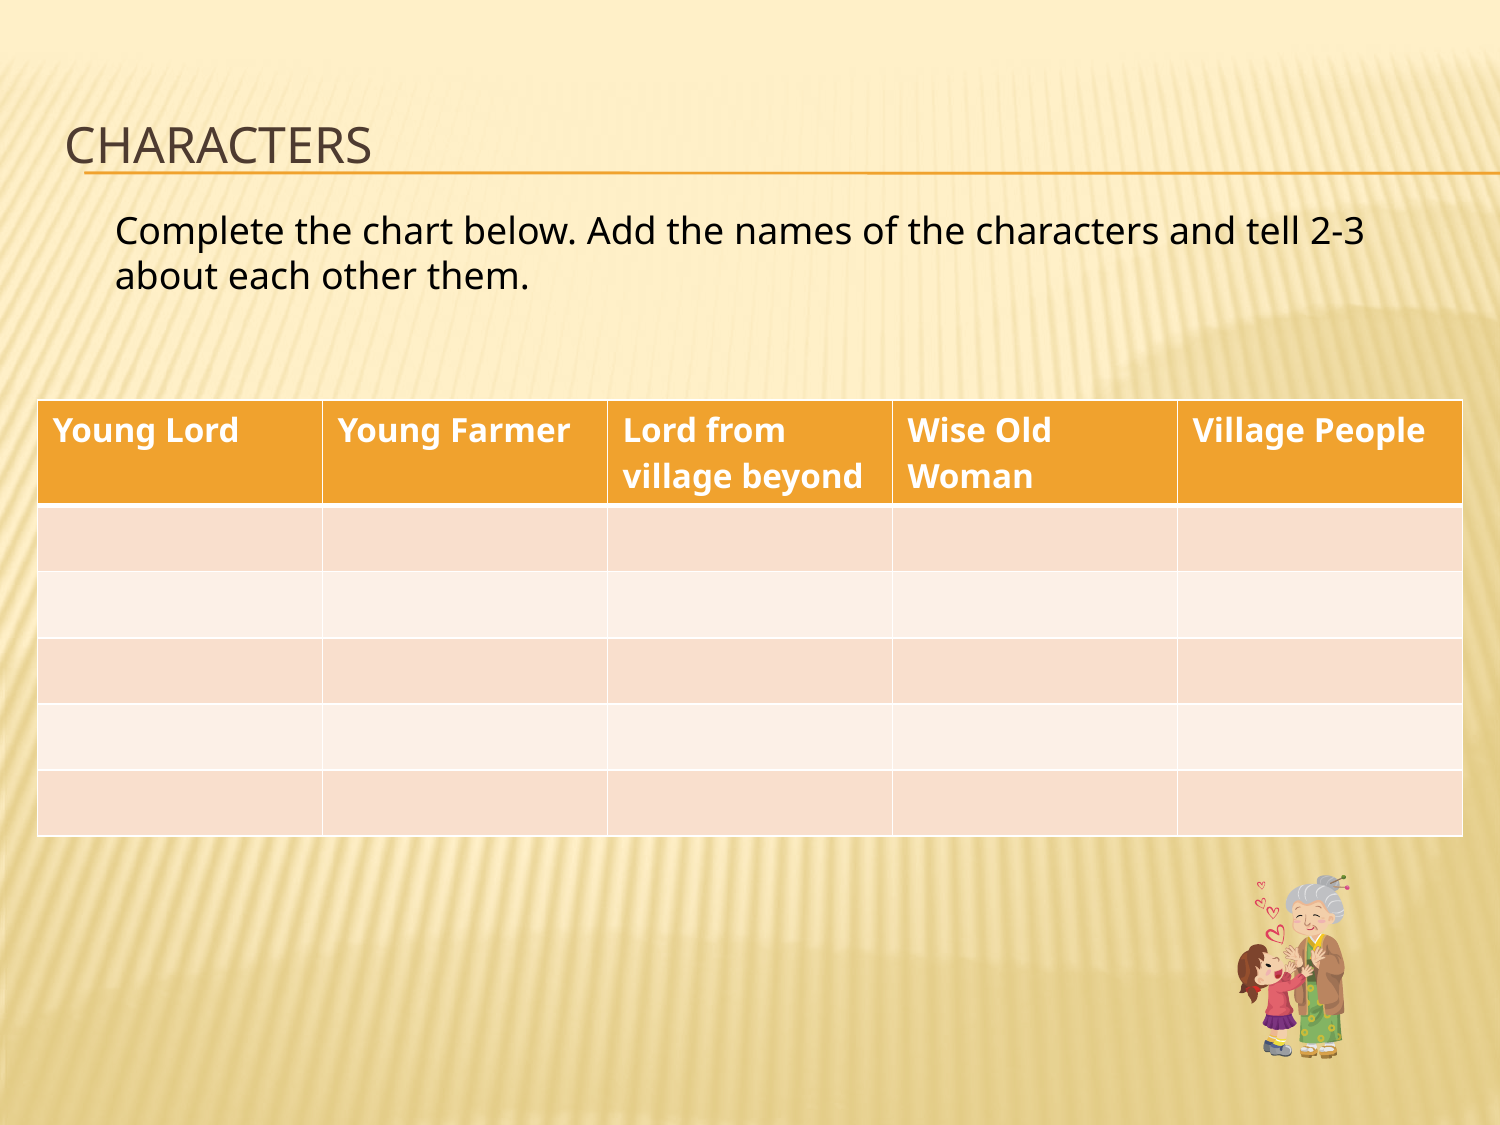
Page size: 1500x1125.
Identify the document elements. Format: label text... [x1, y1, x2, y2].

table_cell [1178, 705, 1462, 769]
table_cell [608, 771, 892, 835]
table_cell [323, 508, 607, 571]
table_cell [608, 705, 892, 769]
table_cell [323, 771, 607, 835]
table_cell [1178, 508, 1462, 571]
table_cell [38, 705, 322, 769]
table_cell [893, 705, 1177, 769]
table_cell [1178, 572, 1462, 637]
table_cell [893, 572, 1177, 637]
table_cell [893, 771, 1177, 835]
table_cell [608, 508, 892, 571]
title Characters [50, 75, 1475, 213]
table_cell [323, 639, 607, 703]
table_header Young Lord [38, 401, 322, 503]
text_box Complete the chart below. Add the names of the characters and tell 2-3 about each other them. [99, 199, 1413, 305]
table_cell [38, 508, 322, 571]
table_cell [323, 572, 607, 637]
table_cell [608, 572, 892, 637]
table_header Wise Old Woman [893, 401, 1177, 503]
table_cell [608, 639, 892, 703]
table_cell [323, 705, 607, 769]
table_cell [893, 639, 1177, 703]
table_cell [893, 508, 1177, 571]
table_cell [38, 771, 322, 835]
table_header Young Farmer [323, 401, 607, 503]
table_cell [1178, 639, 1462, 703]
picture [1237, 874, 1350, 1059]
table_cell [38, 639, 322, 703]
table_header Village People [1178, 401, 1462, 503]
table_cell [38, 572, 322, 637]
table_header Lord from village beyond [608, 401, 892, 503]
table_cell [1178, 771, 1462, 835]
